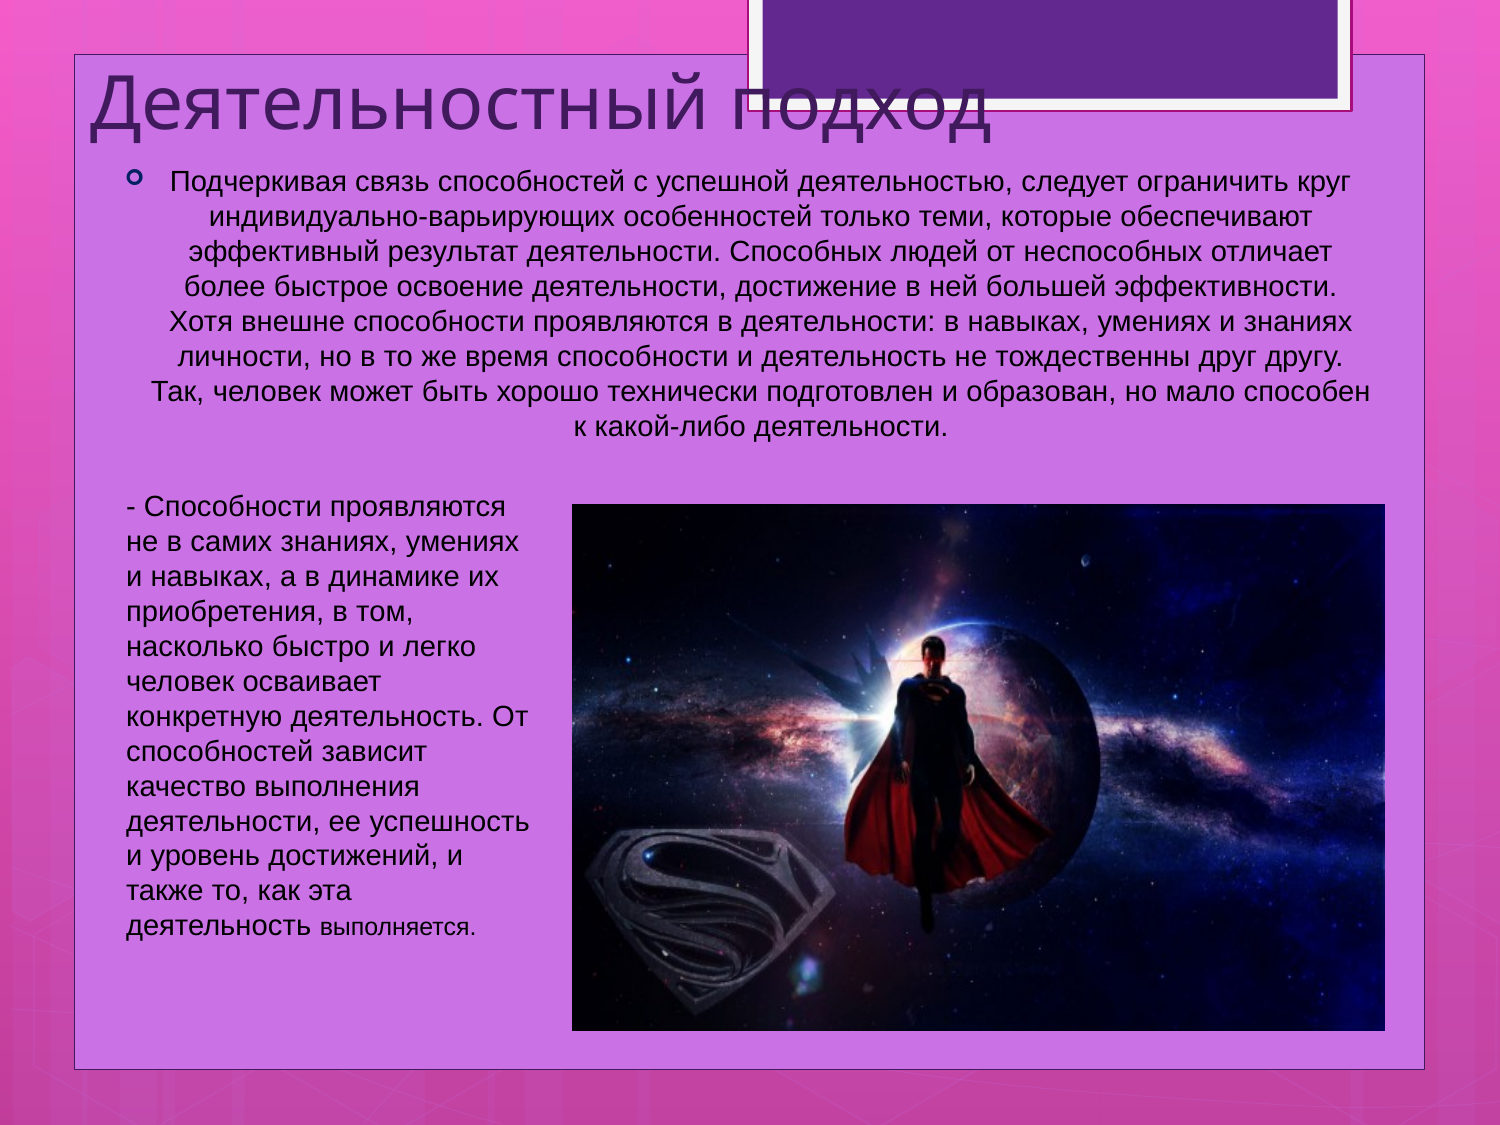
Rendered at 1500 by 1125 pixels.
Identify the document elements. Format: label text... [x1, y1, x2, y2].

list Подчеркивая связь способностей с успешной деятельностью, следует ограничить круг индивидуально-варьирующих особенностей только теми, которые обеспечивают эффективный результат деятельности. Способных людей от неспособных отличает более быстрое освоение деятельности, достижение в ней большей эффективности. Хотя внешне способности проявляются в деятельности: в навыках, умениях и знаниях личности, но в то же время способности и деятельность не тождественны друг другу. Так, человек может быть хорошо технически подготовлен и образован, но мало способен к какой-либо деятельности. [76, 154, 1390, 412]
title Деятельностный подход [75, 45, 1383, 153]
text_box - Способности проявляются не в самих знаниях, умениях и навыках, а в динамике их приобретения, в том, насколько быстро и легко человек осваивает конкретную деятельность. От способностей зависит качество выполнения деятельности, ее успешность и уровень достижений, и также то, как эта деятельность выполняется. [111, 479, 550, 949]
picture [572, 504, 1385, 1032]
